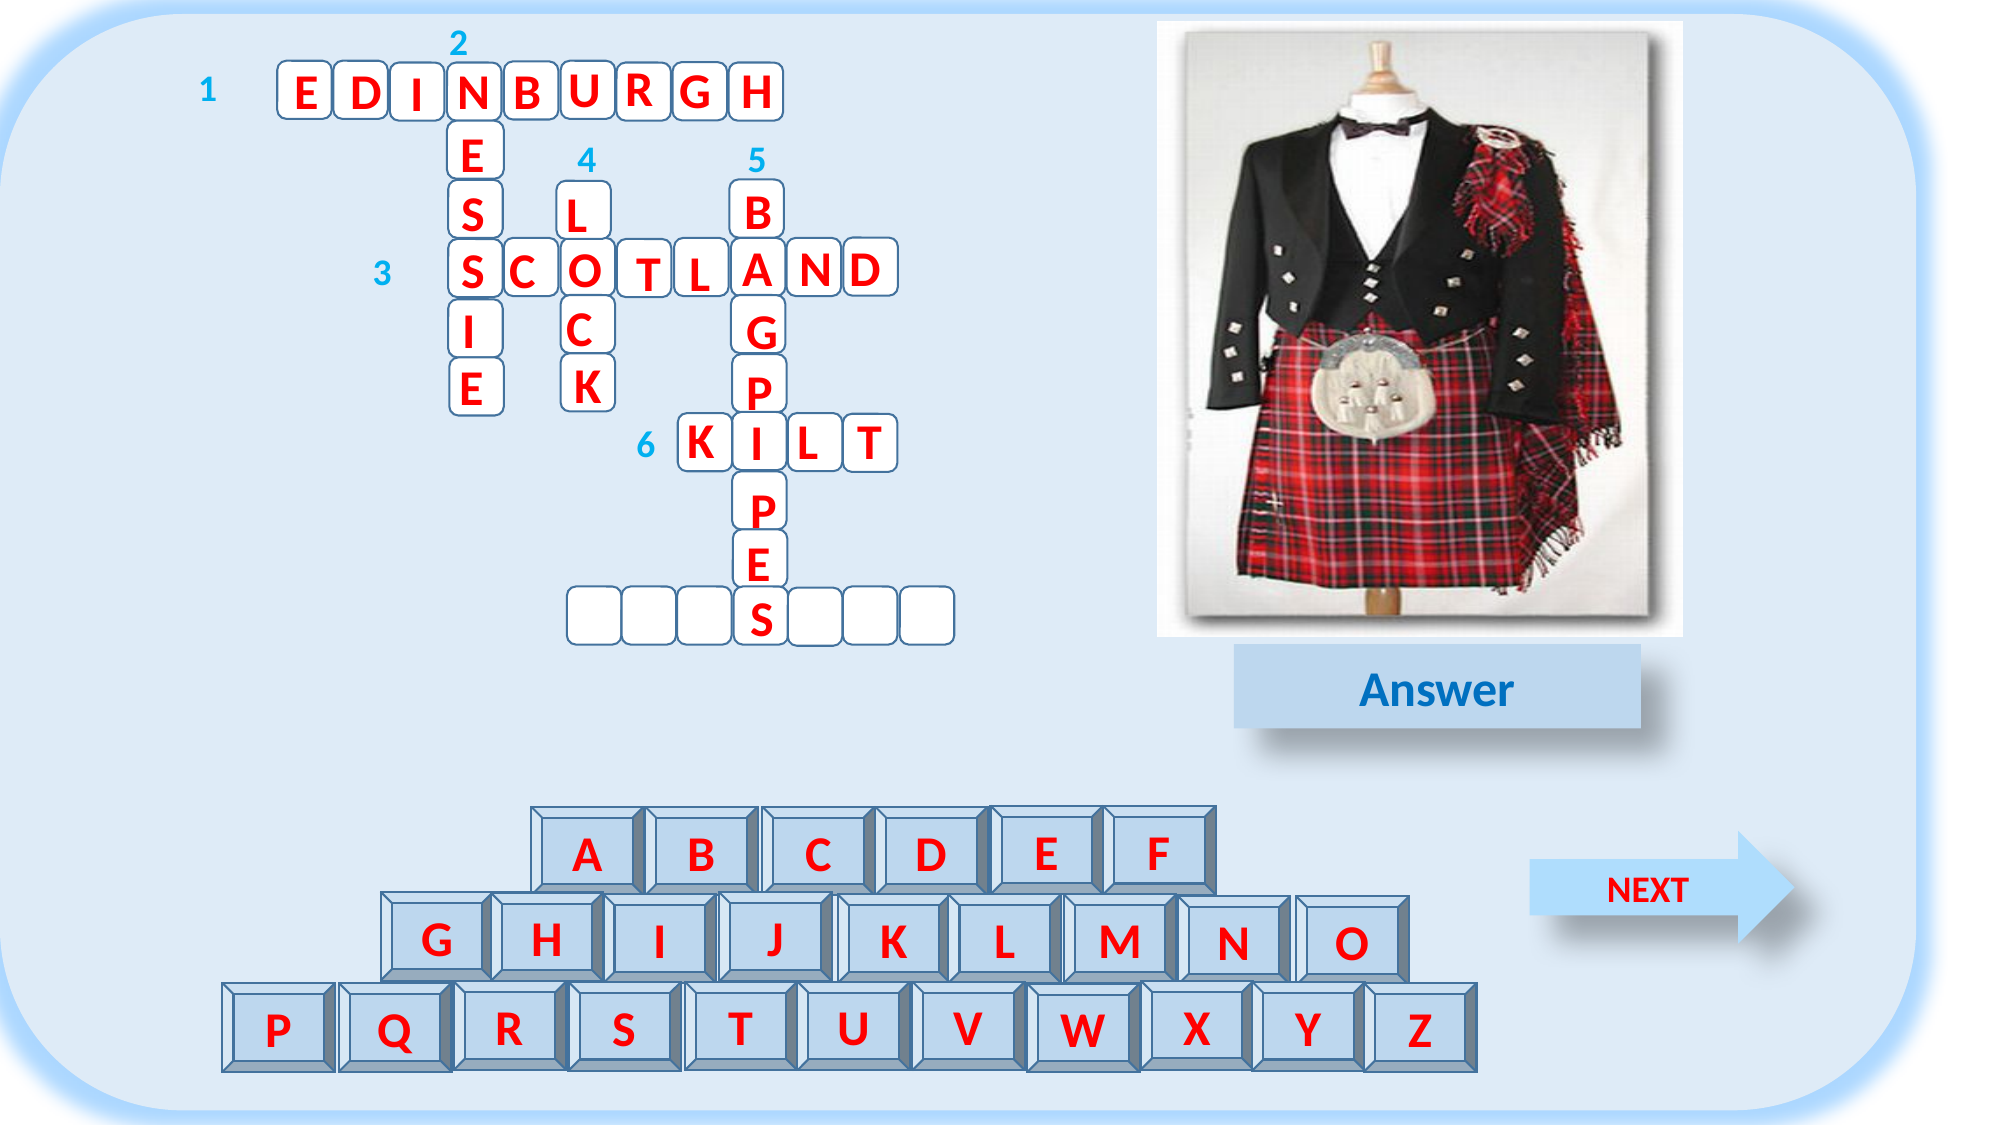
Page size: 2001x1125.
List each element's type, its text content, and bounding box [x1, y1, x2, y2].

text_box [615, 237, 636, 299]
text_box [559, 294, 566, 353]
text_box L [805, 412, 843, 473]
text_box K [574, 345, 583, 421]
text_box D [607, 895, 712, 904]
text_box [731, 470, 750, 530]
text_box [565, 585, 621, 646]
text_box E [276, 59, 333, 120]
text_box H [489, 891, 604, 981]
text_box L [786, 411, 797, 473]
text_box [1182, 897, 1286, 906]
text_box 5 [726, 127, 788, 188]
text_box S [567, 981, 682, 1072]
text_box I [602, 893, 717, 981]
picture [1157, 21, 1683, 637]
text_box Answer [1233, 643, 1642, 729]
text_box [689, 983, 793, 992]
text_box I [723, 893, 828, 902]
text_box G [379, 891, 490, 982]
text_box [750, 238, 786, 295]
text_box 2 [436, 10, 464, 71]
text_box O [1295, 895, 1410, 982]
text_box U [553, 50, 617, 125]
text_box M [1063, 893, 1178, 982]
text_box N [1177, 895, 1292, 981]
text_box T [857, 402, 866, 477]
text_box [676, 585, 733, 646]
text_box [858, 236, 899, 297]
text_box [758, 585, 788, 646]
text_box C [566, 288, 574, 364]
text_box [731, 528, 746, 587]
text_box R [610, 49, 669, 124]
text_box L [947, 893, 1062, 982]
text_box NEXT [1528, 828, 1797, 947]
text_box [447, 298, 462, 358]
text_box E [746, 524, 755, 599]
text_box [732, 410, 750, 471]
text_box F [1102, 805, 1217, 895]
text_box R [452, 980, 567, 1071]
text_box B [644, 805, 759, 893]
text_box S [461, 231, 469, 307]
text_box N [799, 229, 807, 304]
text_box 3 [357, 240, 436, 300]
text_box L [649, 808, 753, 817]
text_box [1107, 807, 1212, 816]
text_box 4 [557, 127, 617, 188]
text_box [759, 410, 787, 471]
text_box [802, 983, 906, 992]
text_box G [746, 292, 754, 367]
text_box [807, 236, 842, 298]
text_box [559, 240, 568, 295]
text_box B [744, 188, 752, 247]
text_box E [495, 894, 599, 903]
text_box [559, 353, 574, 413]
text_box [729, 293, 746, 354]
text_box E [989, 804, 1103, 893]
text_box E [459, 348, 468, 423]
text_box A [742, 229, 750, 304]
text_box [574, 293, 617, 353]
text_box [1300, 897, 1405, 906]
text_box E [460, 114, 469, 190]
text_box G [665, 51, 726, 126]
text_box [952, 895, 1057, 904]
text_box T [684, 980, 797, 1072]
text_box [754, 293, 787, 353]
text_box L [689, 233, 697, 309]
text_box P [221, 982, 336, 1073]
text_box What is the floral symbol of Scotland? [385, 893, 489, 902]
text_box [917, 983, 1020, 992]
text_box [1067, 895, 1173, 904]
text_box P [746, 367, 754, 429]
text_box [445, 127, 460, 179]
text_box [555, 184, 566, 240]
text_box U [796, 980, 911, 1072]
text_box [695, 412, 734, 473]
text_box [731, 353, 746, 412]
text_box [583, 352, 617, 413]
text_box Y [1251, 981, 1366, 1072]
text_box [468, 356, 505, 417]
text_box 6 [621, 413, 682, 473]
text_box [0, 12, 1918, 1112]
text_box [733, 585, 750, 646]
text_box [457, 982, 563, 991]
text_box 6 [879, 808, 983, 817]
text_box [752, 188, 785, 239]
text_box O [568, 230, 577, 305]
text_box [755, 528, 789, 586]
text_box [841, 412, 857, 473]
text_box [842, 237, 849, 296]
text_box Q [338, 982, 453, 1073]
text_box Z [1363, 982, 1478, 1073]
text_box I [750, 402, 759, 478]
text_box [343, 984, 447, 993]
text_box L [797, 402, 805, 477]
text_box [785, 236, 799, 298]
text_box C [761, 805, 875, 893]
text_box [673, 236, 689, 298]
text_box [697, 236, 730, 298]
text_box N [841, 895, 947, 904]
text_box [729, 238, 742, 295]
text_box [620, 585, 677, 646]
text_box [518, 236, 559, 298]
text_box [898, 585, 956, 646]
text_box P [750, 478, 758, 547]
text_box [469, 127, 505, 179]
text_box V [911, 980, 1026, 1072]
text_box [758, 470, 788, 529]
text_box S [461, 173, 469, 231]
text_box K [837, 893, 947, 981]
text_box I [462, 291, 471, 366]
text_box S [750, 579, 758, 654]
text_box [469, 237, 503, 298]
text_box N [443, 51, 506, 127]
text_box K [535, 808, 639, 817]
text_box [754, 353, 788, 412]
text_box T [636, 233, 644, 309]
text_box [502, 237, 509, 297]
text_box Answer [995, 807, 1099, 816]
text_box K [687, 400, 695, 476]
text_box D [874, 805, 989, 893]
text_box [469, 178, 504, 238]
text_box T [767, 808, 870, 817]
text_box [577, 237, 616, 295]
text_box [728, 188, 744, 239]
text_box I [388, 61, 443, 122]
text_box [448, 356, 459, 417]
text_box X [1140, 980, 1254, 1071]
text_box C [509, 231, 518, 307]
text_box [682, 412, 687, 473]
text_box [786, 586, 843, 647]
text_box H [726, 50, 789, 126]
text_box [471, 298, 504, 357]
text_box [574, 188, 612, 240]
text_box 1 [166, 56, 261, 117]
text_box [644, 237, 673, 299]
text_box [447, 237, 461, 298]
text_box D [849, 228, 858, 304]
text_box [866, 412, 899, 473]
text_box [841, 585, 899, 646]
text_box [573, 983, 677, 992]
text_box A [530, 805, 644, 893]
text_box B [499, 52, 557, 128]
text_box J [718, 891, 833, 981]
text_box [447, 178, 461, 238]
text_box L [566, 174, 574, 250]
text_box D [332, 59, 389, 120]
text_box W [1026, 982, 1141, 1073]
text_box [226, 984, 331, 993]
